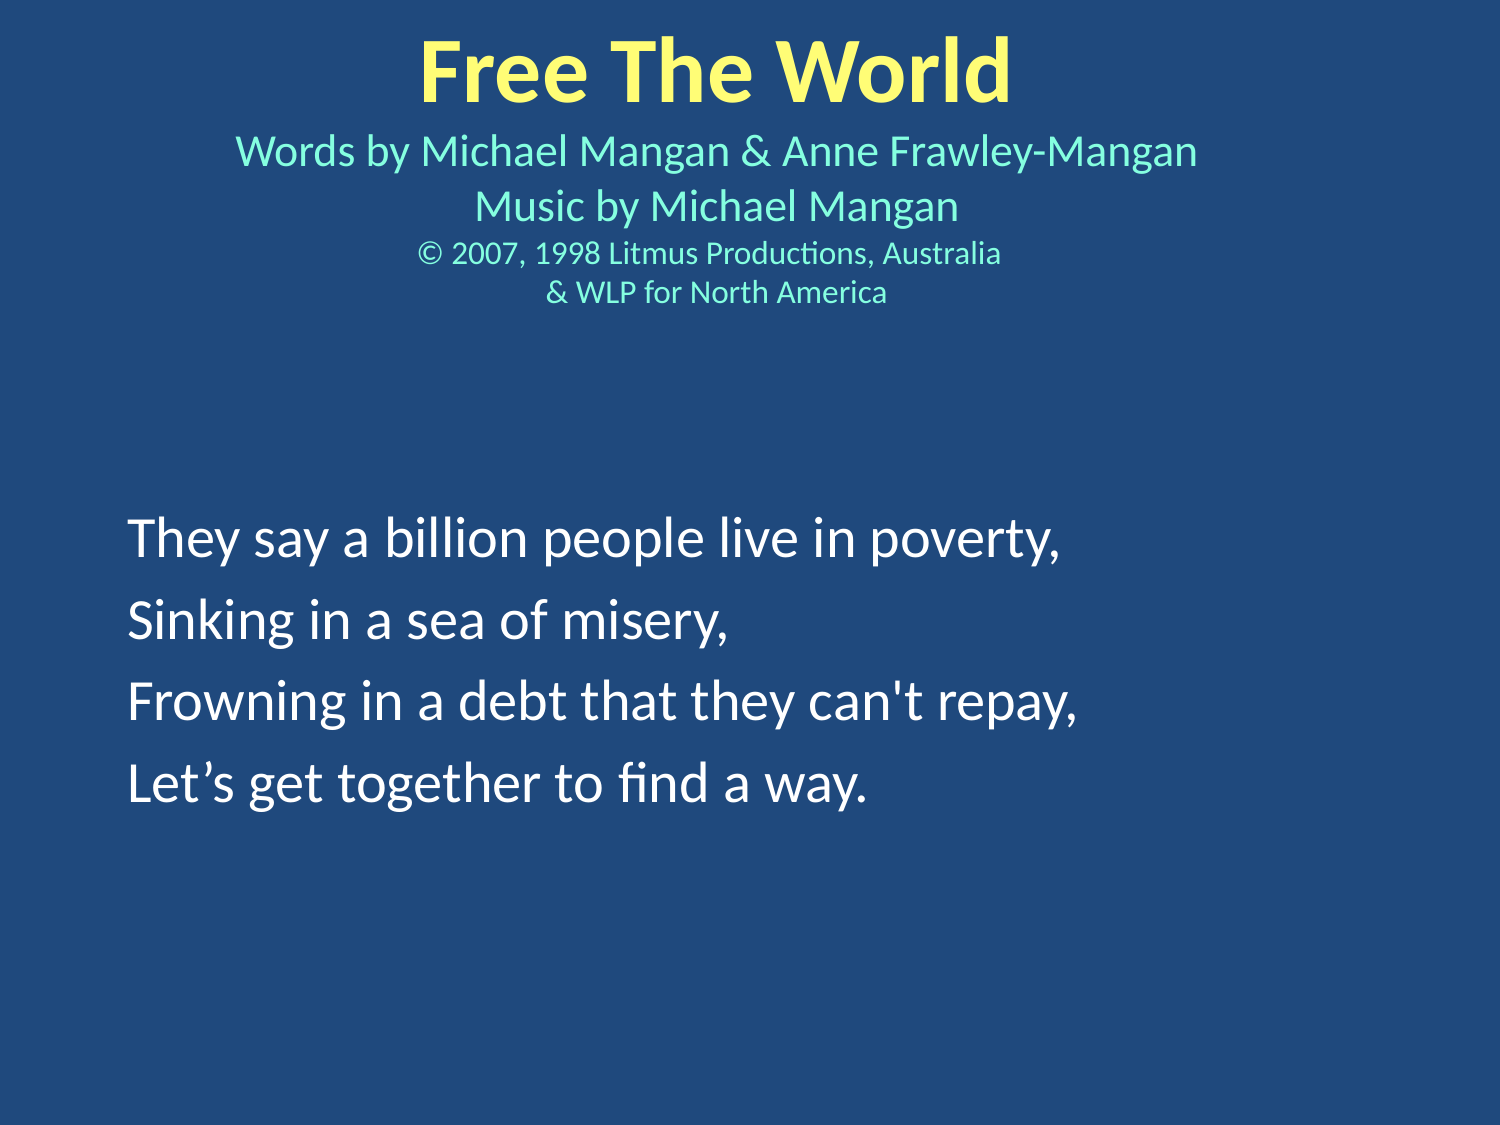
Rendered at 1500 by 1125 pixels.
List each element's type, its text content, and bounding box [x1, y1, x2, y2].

text_box Free The World Words by Michael Mangan & Anne Frawley-Mangan Music by Michael Mangan © 2007, 1998 Litmus Productions, Australia & WLP for North America [29, 0, 1405, 319]
list They say a billion people live in poverty, Sinking in a sea of misery, Frowning in a debt that they can't repay, Let’s get together to find a way. [112, 491, 1471, 846]
